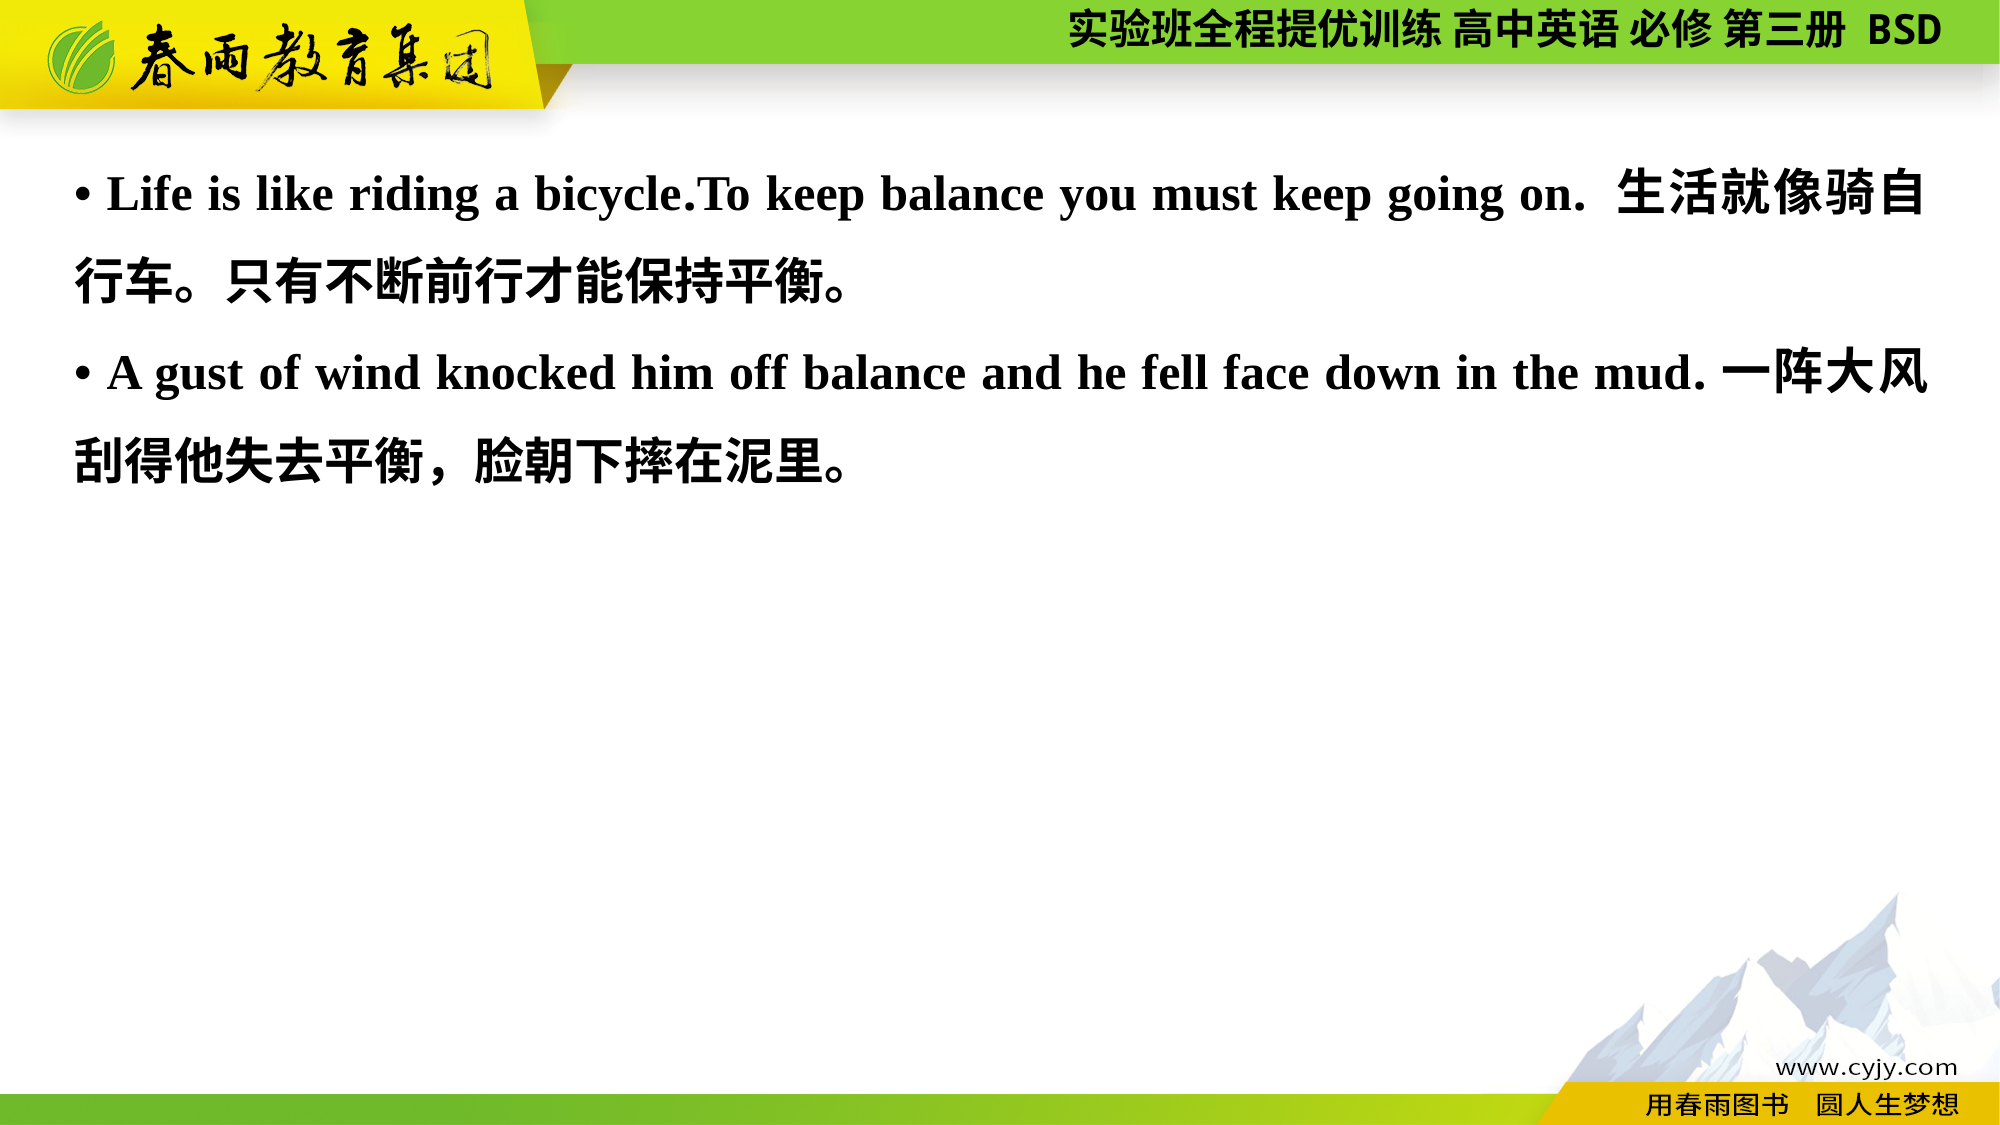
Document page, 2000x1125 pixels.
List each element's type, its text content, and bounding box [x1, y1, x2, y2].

list • Life is like riding a bicycle.To keep balance you must keep going on. 生活就像骑自行车。只有不断前行才能保持平衡。 • A gust of wind knocked him off balance and he fell face down in the mud.一阵大风刮得他失去平衡，脸朝下摔在泥里。 [59, 122, 1944, 490]
picture [0, 0, 2000, 1125]
